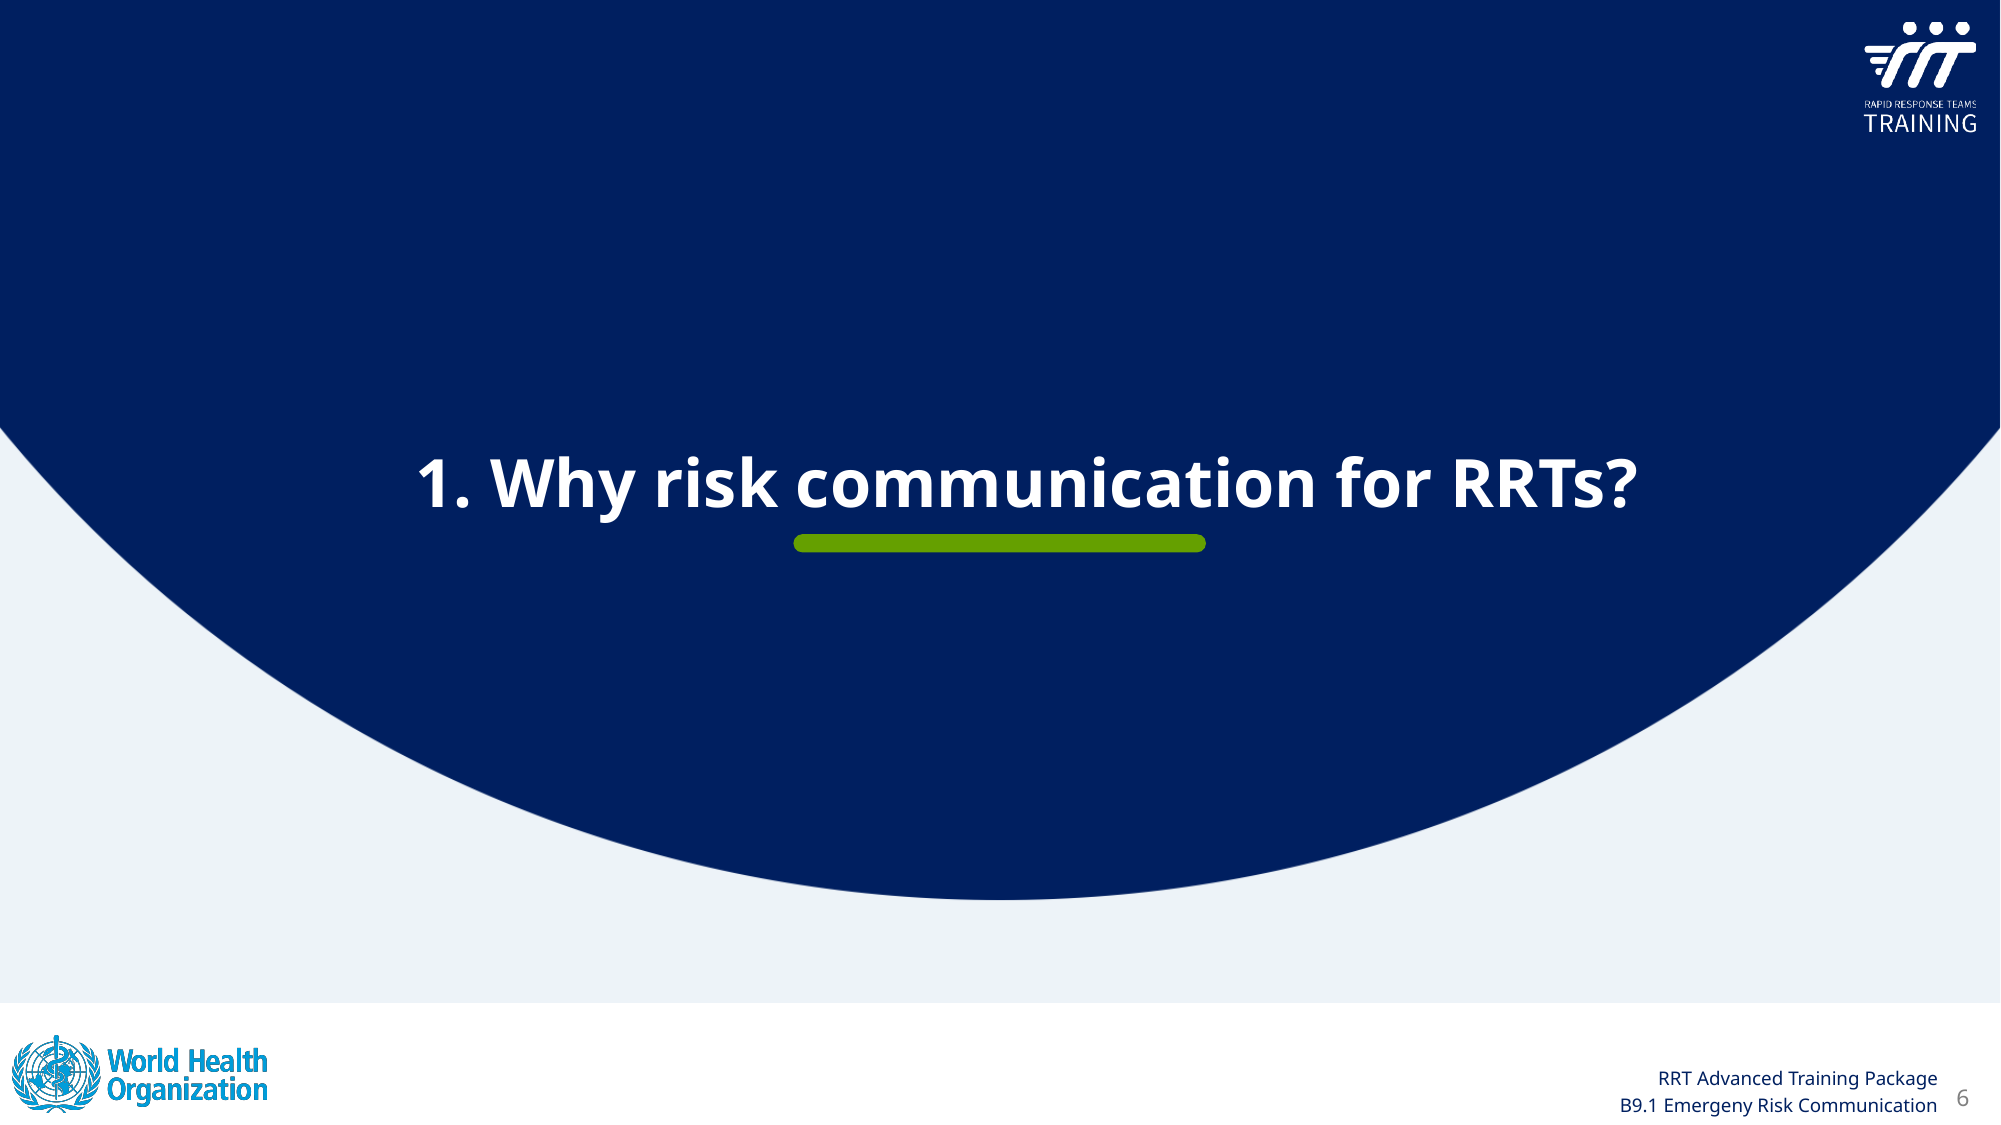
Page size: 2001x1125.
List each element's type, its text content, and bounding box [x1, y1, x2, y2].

list 1. Why risk communication for RRTs? [95, 322, 1959, 631]
picture [36, 1088, 78, 1105]
picture [30, 1083, 37, 1091]
picture [50, 1108, 62, 1113]
picture [12, 1083, 48, 1113]
picture [24, 1054, 36, 1087]
picture [12, 1035, 54, 1068]
picture [22, 1062, 26, 1077]
picture [46, 1056, 54, 1062]
picture [0, 0, 2001, 1003]
picture [40, 1062, 47, 1070]
picture [34, 1054, 43, 1078]
picture [71, 1053, 90, 1091]
picture [59, 1035, 267, 1113]
